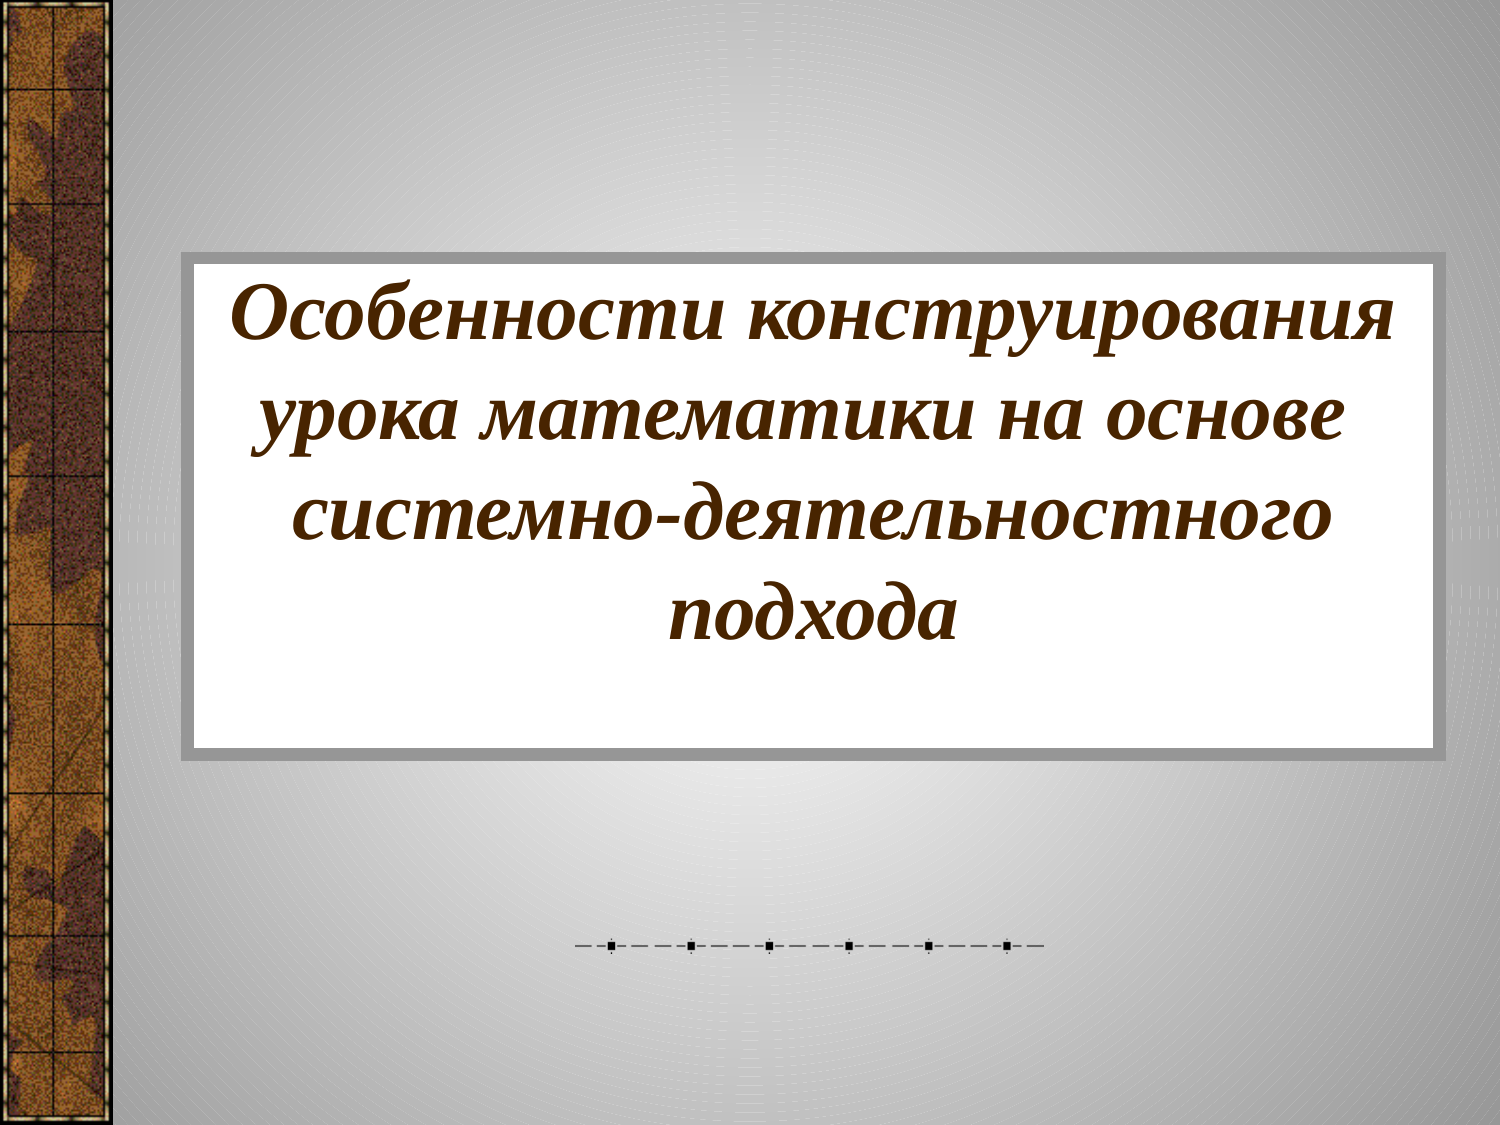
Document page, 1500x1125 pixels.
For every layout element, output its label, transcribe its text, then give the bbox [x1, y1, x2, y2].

title Особенности конструирования урока математики на основе системно-деятельностного подхода [181, 252, 1446, 761]
picture [0, 0, 113, 1125]
picture [575, 937, 1044, 954]
